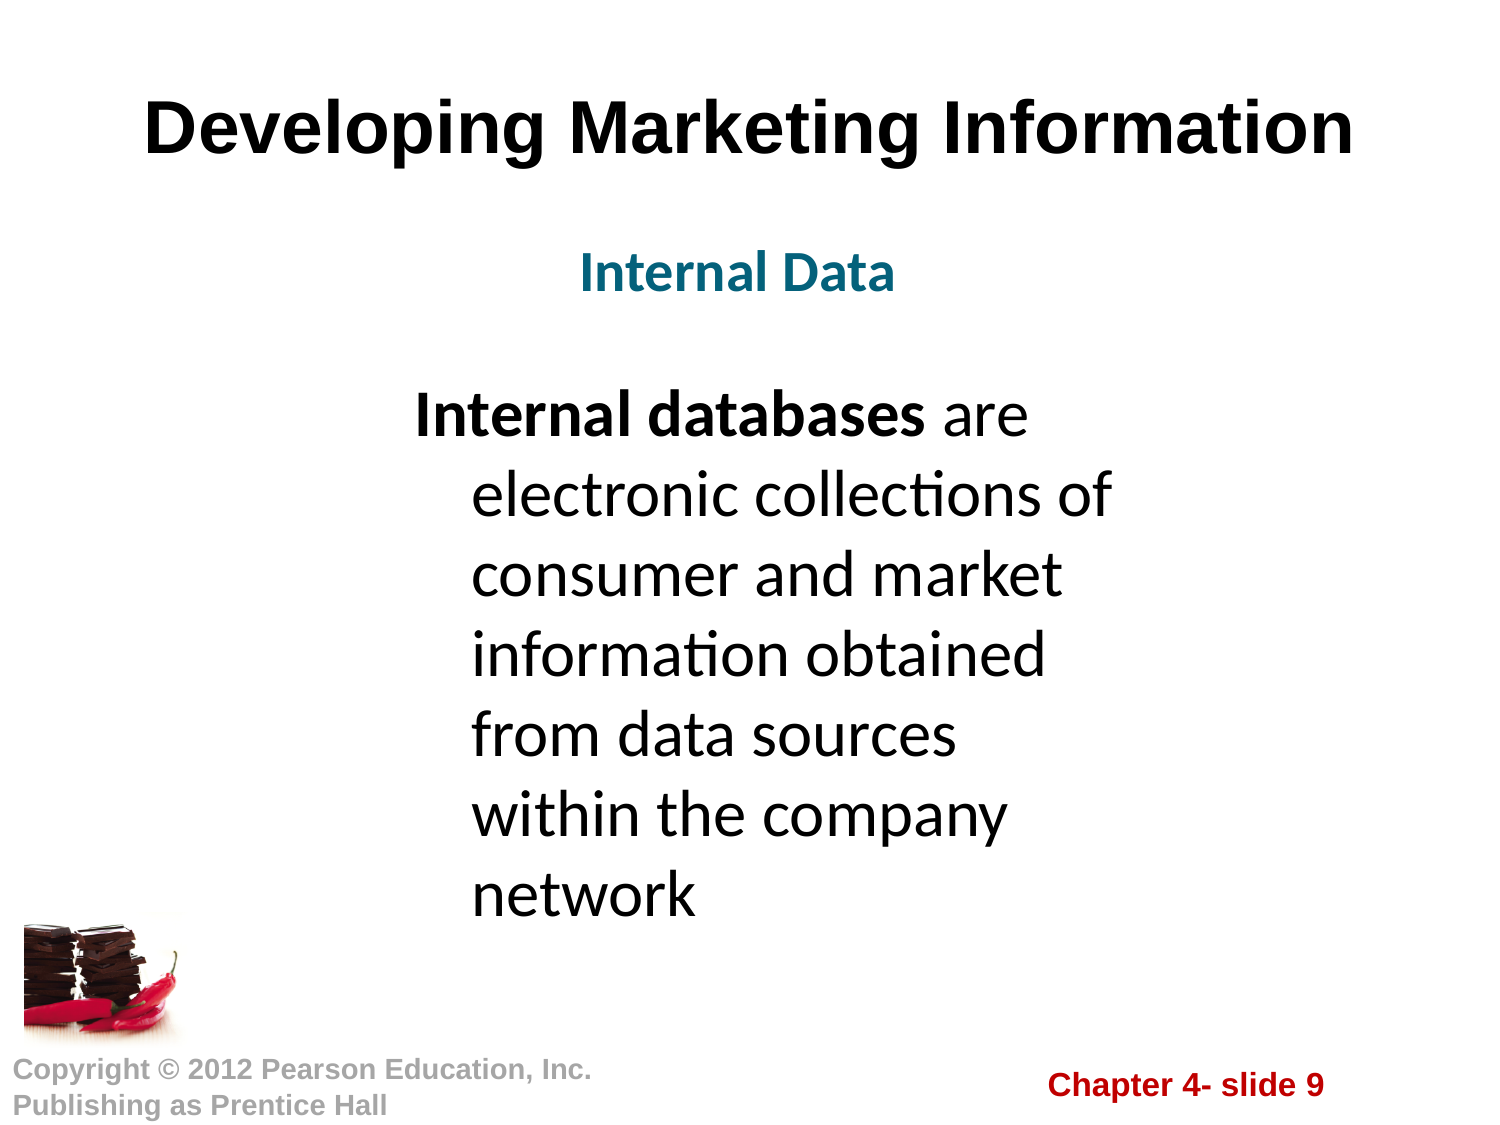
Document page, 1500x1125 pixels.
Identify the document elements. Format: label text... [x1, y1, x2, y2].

list Internal Data [149, 237, 1326, 301]
picture [24, 912, 191, 1050]
title Developing Marketing Information [112, 37, 1388, 226]
list Internal databases are electronic collections of consumer and market information obtained from data sources within the company network [399, 362, 1138, 1038]
